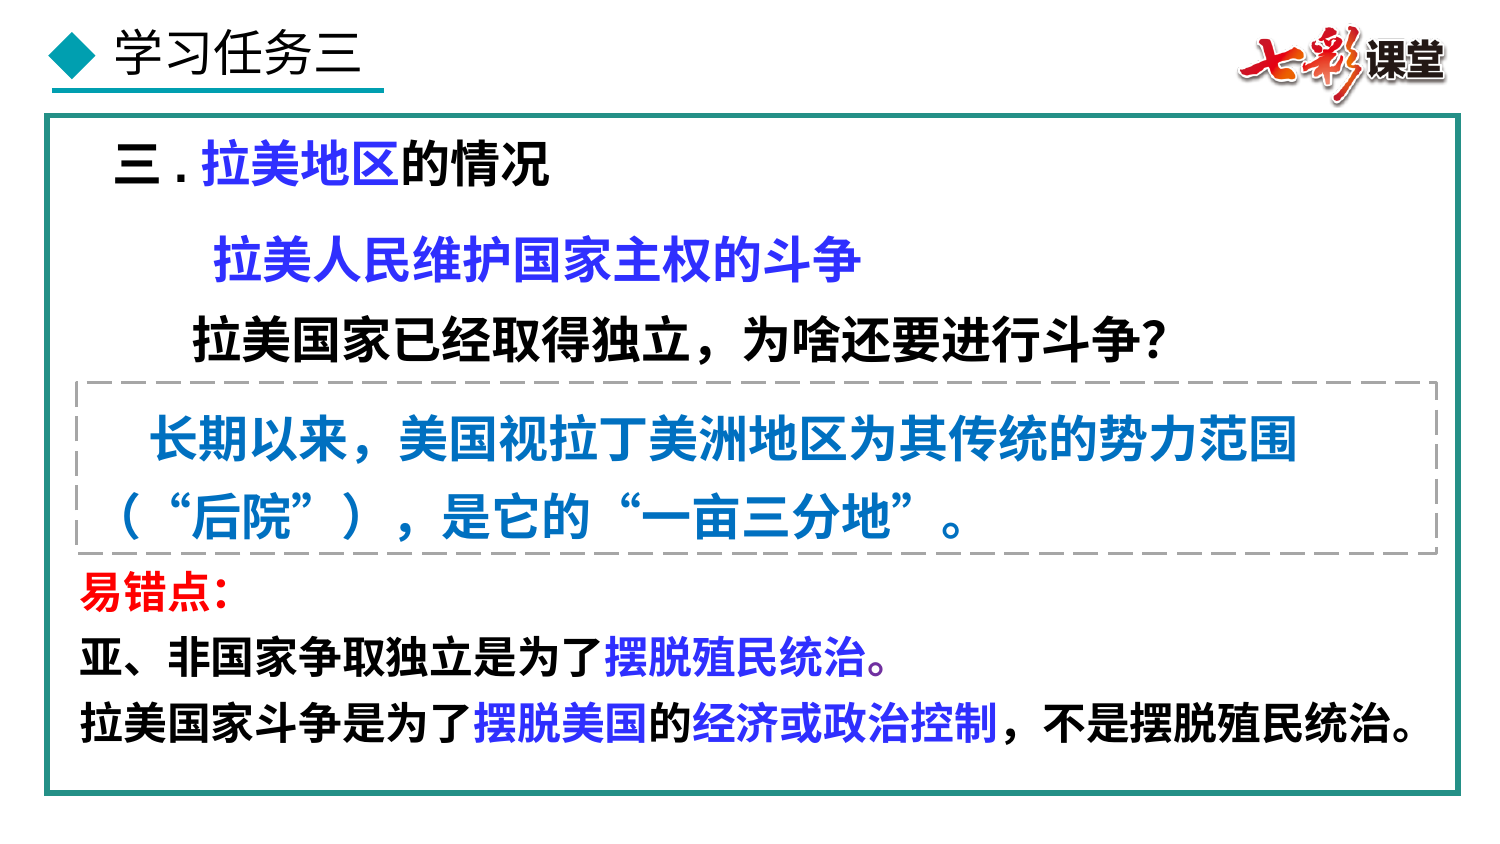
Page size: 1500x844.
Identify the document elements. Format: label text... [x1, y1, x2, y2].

text_box [46, 114, 1459, 794]
text_box 易错点： 亚、非国家争取独立是为了摆脱殖民统治。 拉美国家斗争是为了摆脱美国的经济或政治控制，不是摆脱殖民统治。 [64, 544, 1483, 756]
text_box 长期以来，美国视拉丁美洲地区为其传统的势力范围（“后院”），是它的“一亩三分地”。 [76, 382, 1437, 554]
text_box 拉美人民维护国家主权的斗争 [197, 220, 1190, 296]
picture [1234, 20, 1451, 108]
text_box 拉美国家已经取得独立，为啥还要进行斗争？ [142, 301, 1363, 377]
text_box 三.拉美地区的情况 [97, 125, 565, 200]
